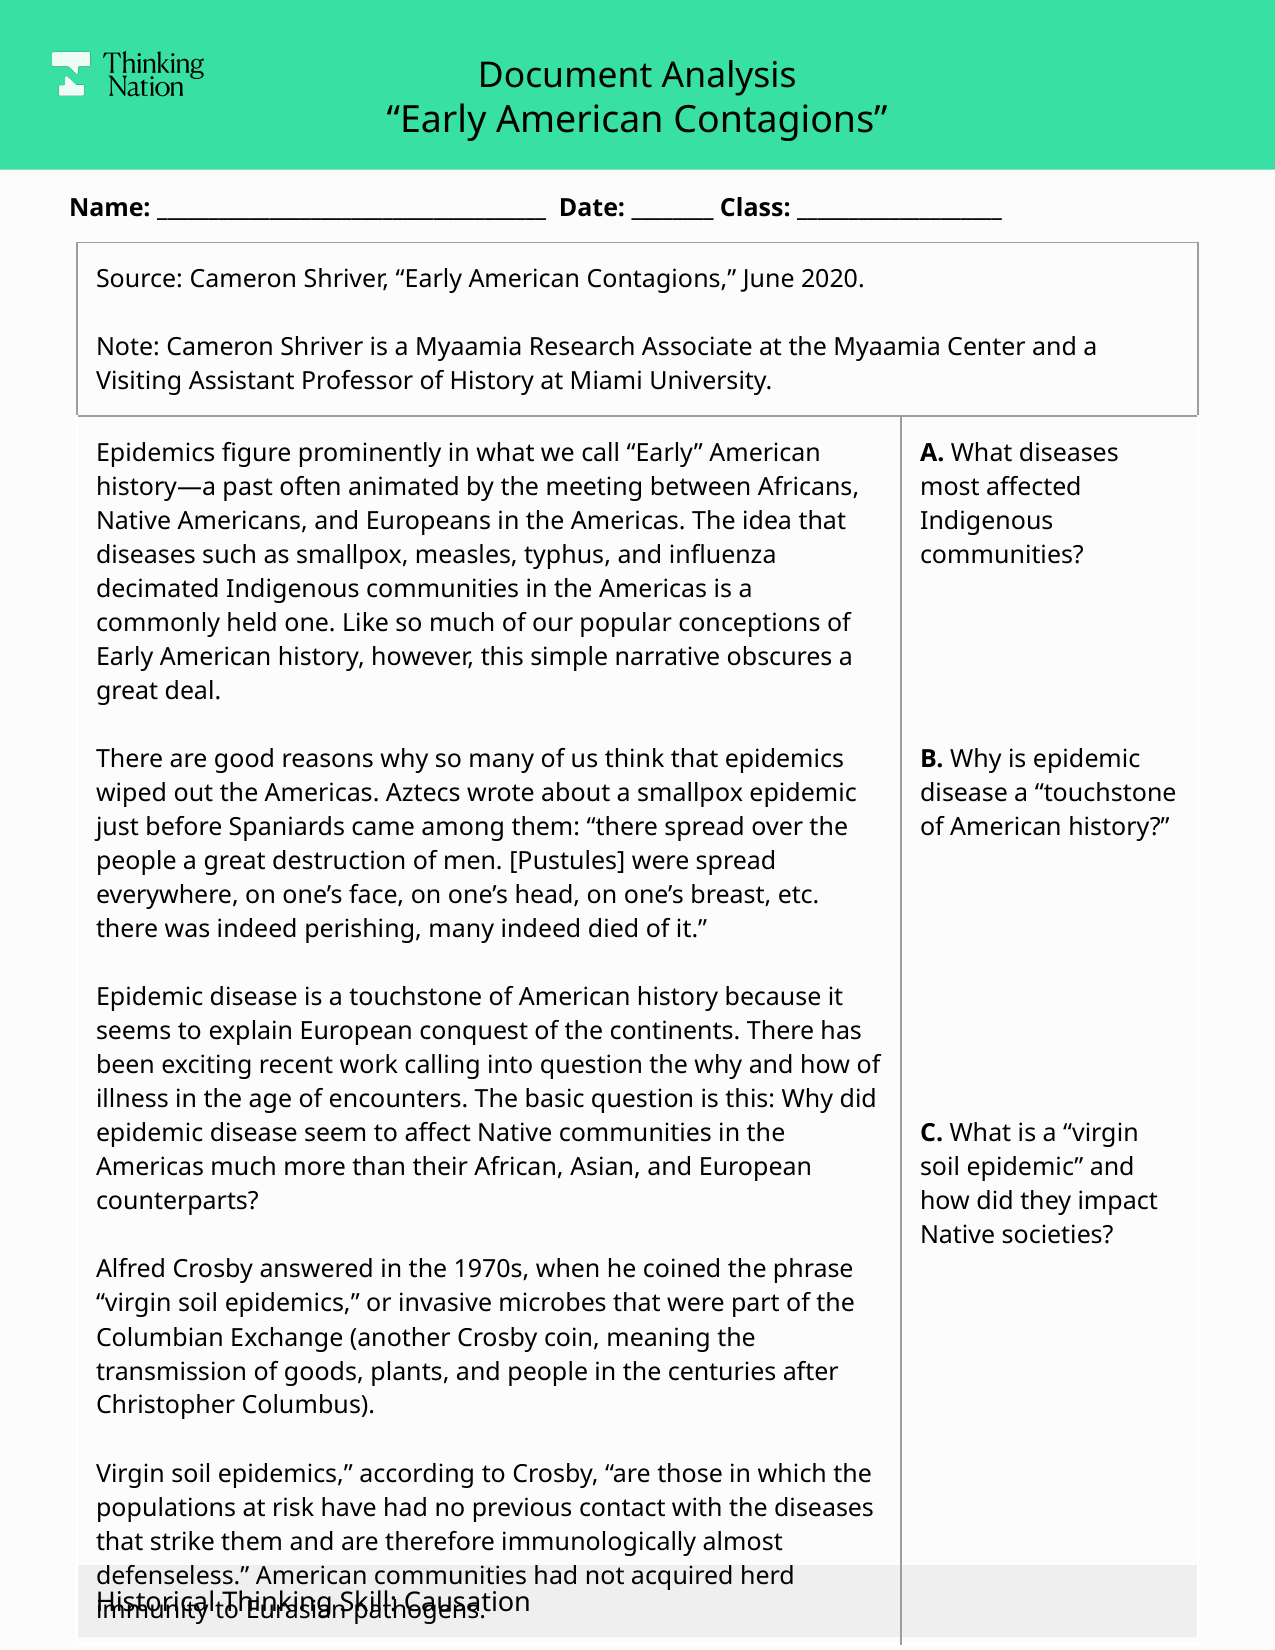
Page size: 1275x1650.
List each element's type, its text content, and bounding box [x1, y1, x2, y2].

table_header Source: Cameron Shriver, “Early American Contagions,” June 2020. Note: Cameron Shriver is a Myaamia Research Associate at the Myaamia Center and a Visiting Assistant Professor of History at Miami University. [78, 243, 1197, 415]
picture [35, 37, 210, 110]
table_cell Epidemics figure prominently in what we call “Early” American history—a past often animated by the meeting between Africans, Native Americans, and Europeans in the Americas. The idea that diseases such as smallpox, measles, typhus, and influenza decimated Indigenous communities in the Americas is a commonly held one. Like so much of our popular conceptions of Early American history, however, this simple narrative obscures a great deal. There are good reasons why so many of us think that epidemics wiped out the Americas. Aztecs wrote about a smallpox epidemic just before Spaniards came among them: “there spread over the people a great destruction of men. [Pustules] were spread everywhere, on one’s face, on one’s head, on one’s breast, etc. there was indeed perishing, many indeed died of it.” Epidemic disease is a touchstone of American history because it seems to explain European conquest of the continents. There has been exciting recent work calling into question the why and how of illness in the age of encounters. The basic question is this: Why did epidemic disease seem to affect Native communities in the Americas much more than their African, Asian, and European counterparts? Alfred Crosby answered in the 1970s, when he coined the phrase “virgin soil epidemics,” or invasive microbes that were part of the Columbian Exchange (another Crosby coin, meaning the transmission of goods, plants, and people in the centuries after Christopher Columbus). Virgin soil epidemics,” according to Crosby, “are those in which the populations at risk have had no previous contact with the diseases that strike them and are therefore immunologically almost defenseless.” American communities had not acquired herd immunity to Eurasian pathogens. [78, 417, 900, 1643]
text_box Document Analysis “Early American Contagions” [0, 0, 1275, 170]
table_cell A. What diseases most affected Indigenous communities? B. Why is epidemic disease a “touchstone of American history?” C. What is a “virgin soil epidemic” and how did they impact Native societies? [902, 417, 1197, 1643]
text_box Name: ______________________________________ Date: ________ Class: ____________________ [54, 176, 1221, 237]
